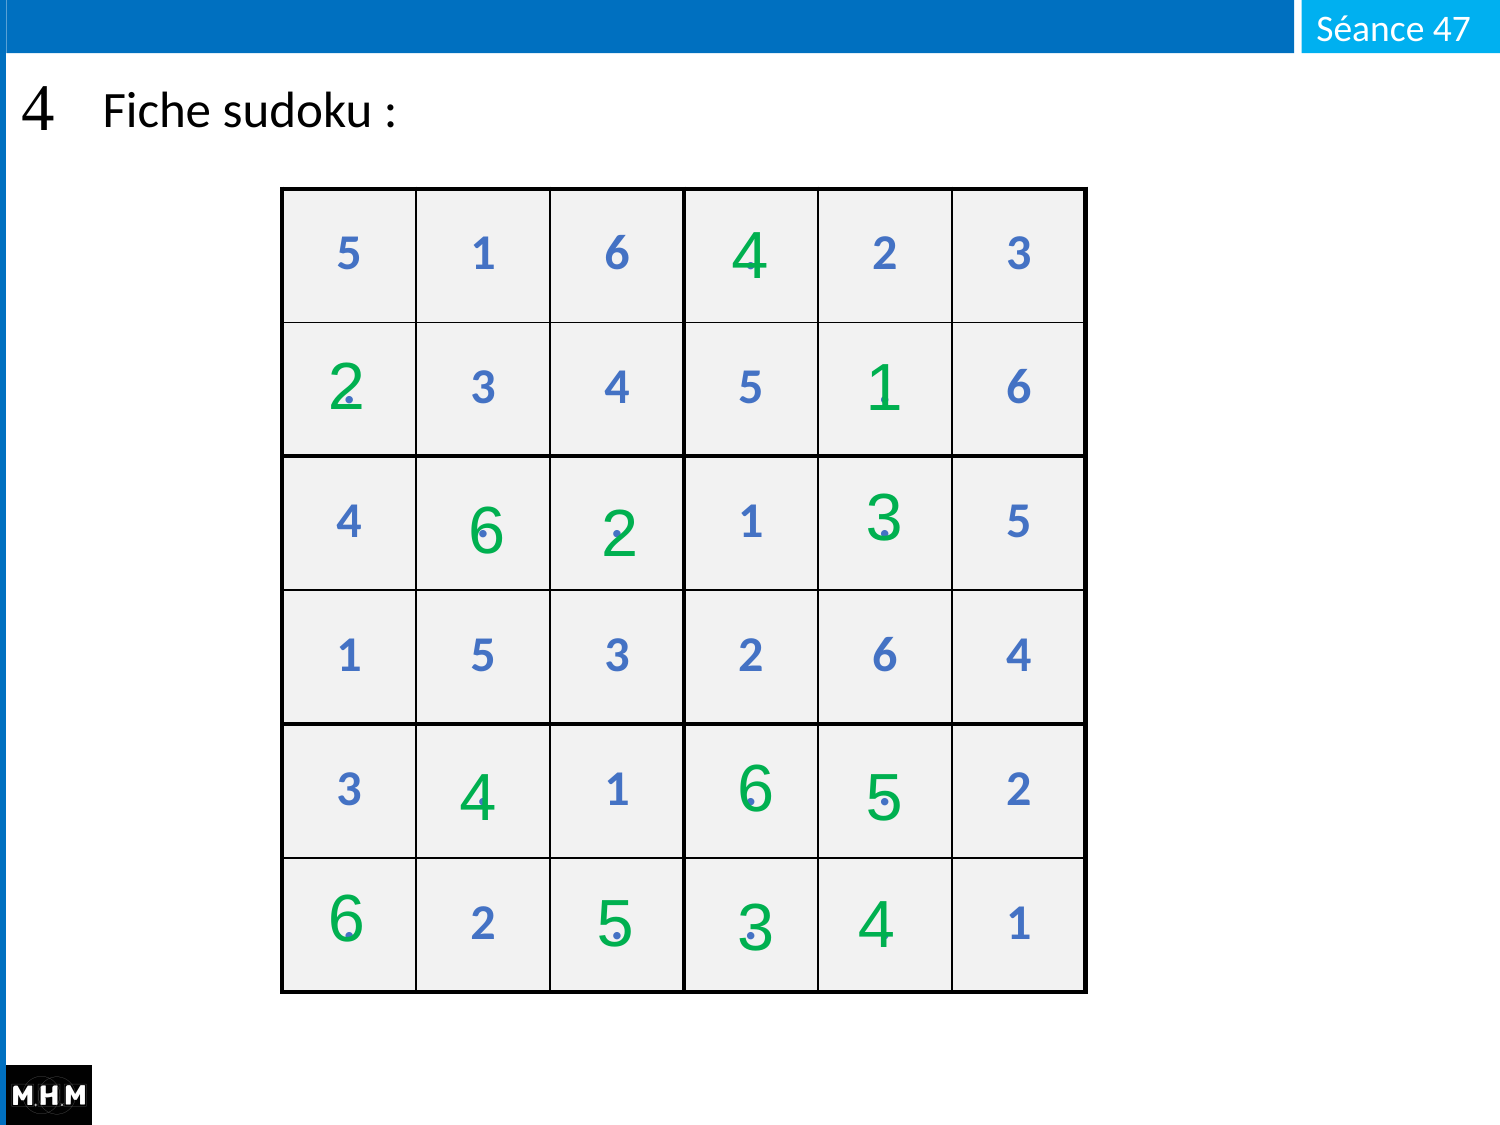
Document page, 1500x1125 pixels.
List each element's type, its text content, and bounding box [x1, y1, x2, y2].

table_cell . [551, 859, 682, 990]
table_cell . [417, 726, 549, 857]
text_box 4 [413, 746, 543, 842]
title Fiche sudoku : [87, 38, 1382, 146]
table_header 2 [819, 191, 951, 322]
text_box 5 [819, 746, 949, 842]
table_cell . [819, 726, 951, 857]
table_cell 3 [417, 323, 549, 454]
table_cell 6 [953, 323, 1083, 454]
table_cell 4 [284, 458, 415, 589]
table_header 5 [284, 191, 415, 322]
text_box 6 [282, 867, 411, 963]
table_header 3 [953, 191, 1083, 322]
table_cell 5 [953, 458, 1083, 589]
text_box 1 [819, 336, 949, 432]
table_cell 4 [953, 591, 1083, 722]
table_cell 5 [686, 323, 817, 454]
text_box 2 [282, 335, 411, 430]
table_header 1 [417, 191, 549, 322]
table_cell . [819, 323, 951, 454]
table_cell 2 [686, 591, 817, 722]
text_box 6 [422, 479, 551, 575]
table_cell 4 [551, 323, 682, 454]
picture [6, 1065, 92, 1125]
table_cell 1 [953, 859, 1083, 990]
table_cell . [284, 323, 415, 454]
table_cell 2 [953, 726, 1083, 857]
table_cell . [686, 859, 817, 990]
text_box 4 [819, 873, 933, 968]
table_cell 2 [417, 859, 549, 990]
text_box 6 [691, 737, 820, 833]
table_cell 3 [284, 726, 415, 857]
text_box 2 [555, 482, 684, 578]
table_cell 1 [284, 591, 415, 722]
text_box 3 [691, 876, 820, 971]
table_header . [686, 191, 817, 322]
table_cell 1 [686, 458, 817, 589]
table_cell 6 [819, 591, 951, 722]
table_cell . [819, 859, 951, 990]
text_box 3 [819, 466, 949, 562]
table_cell . [819, 458, 951, 589]
table_cell 1 [551, 726, 682, 857]
table_cell 3 [551, 591, 682, 722]
table_cell . [417, 458, 549, 589]
table_cell . [284, 859, 415, 990]
table_header 6 [551, 191, 682, 322]
table_cell 5 [417, 591, 549, 722]
text_box 4 [685, 204, 815, 299]
text_box 5 [550, 872, 680, 967]
table_cell . [551, 458, 682, 589]
table_cell . [686, 726, 817, 857]
